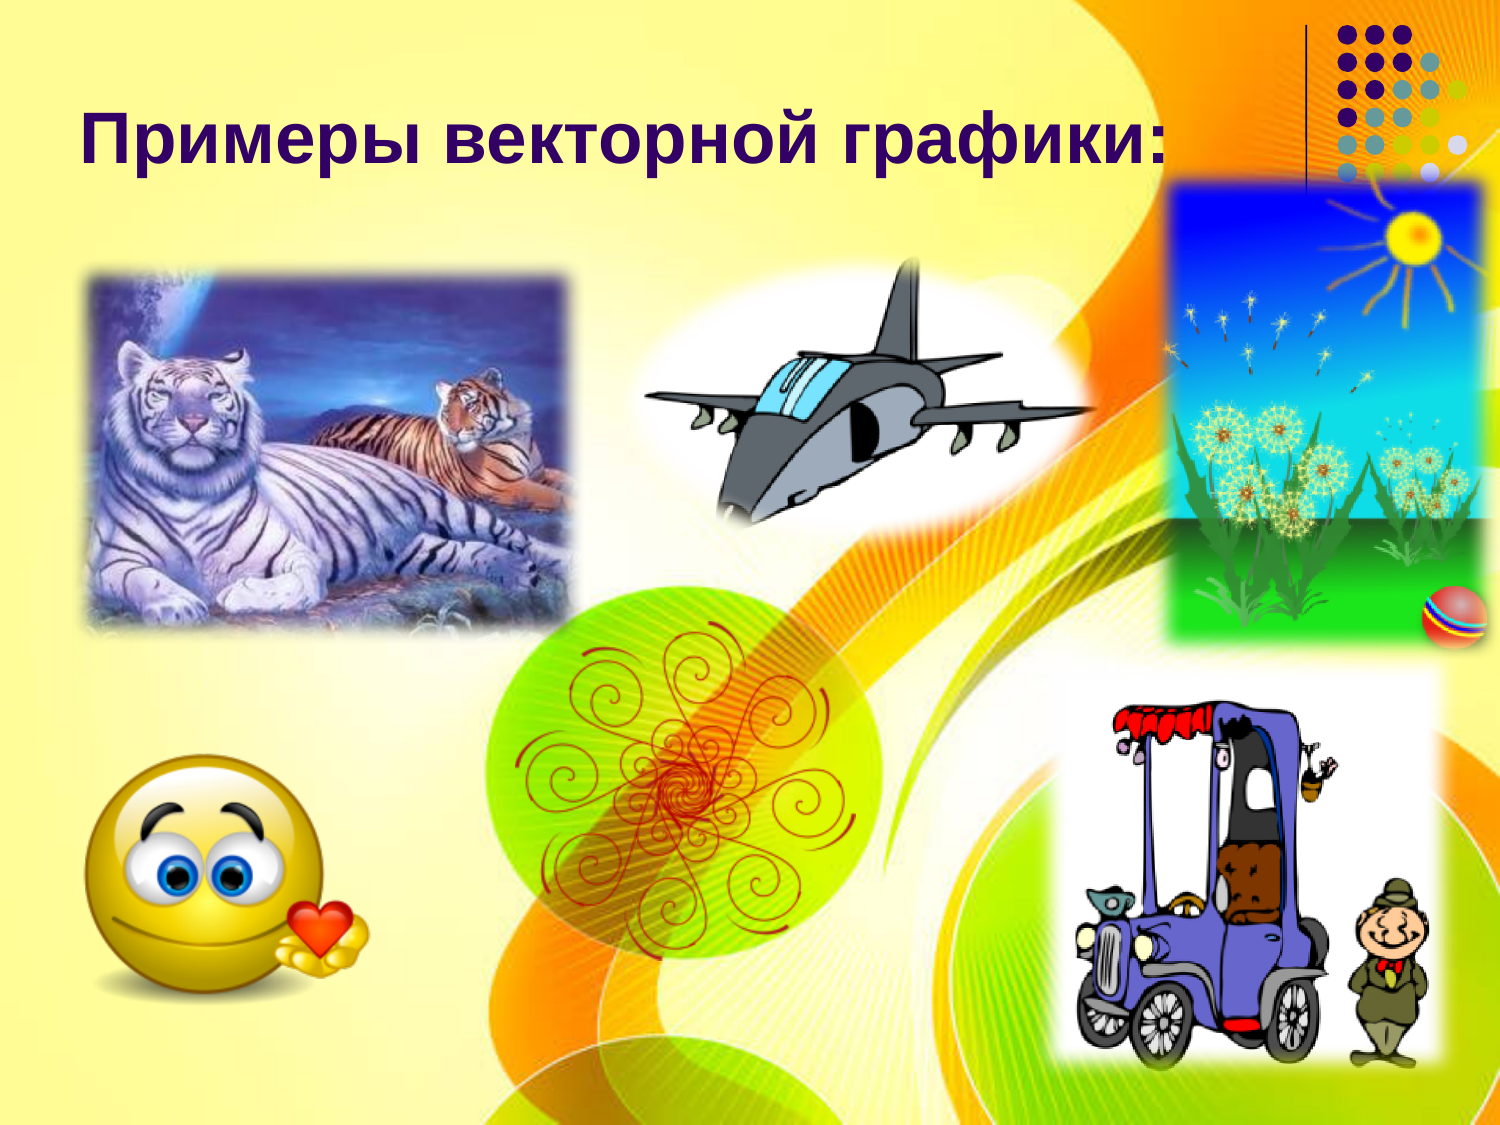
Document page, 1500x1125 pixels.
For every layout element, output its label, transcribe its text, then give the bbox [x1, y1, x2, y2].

title Примеры векторной графики: [64, 66, 1303, 186]
picture [0, 0, 1500, 1125]
